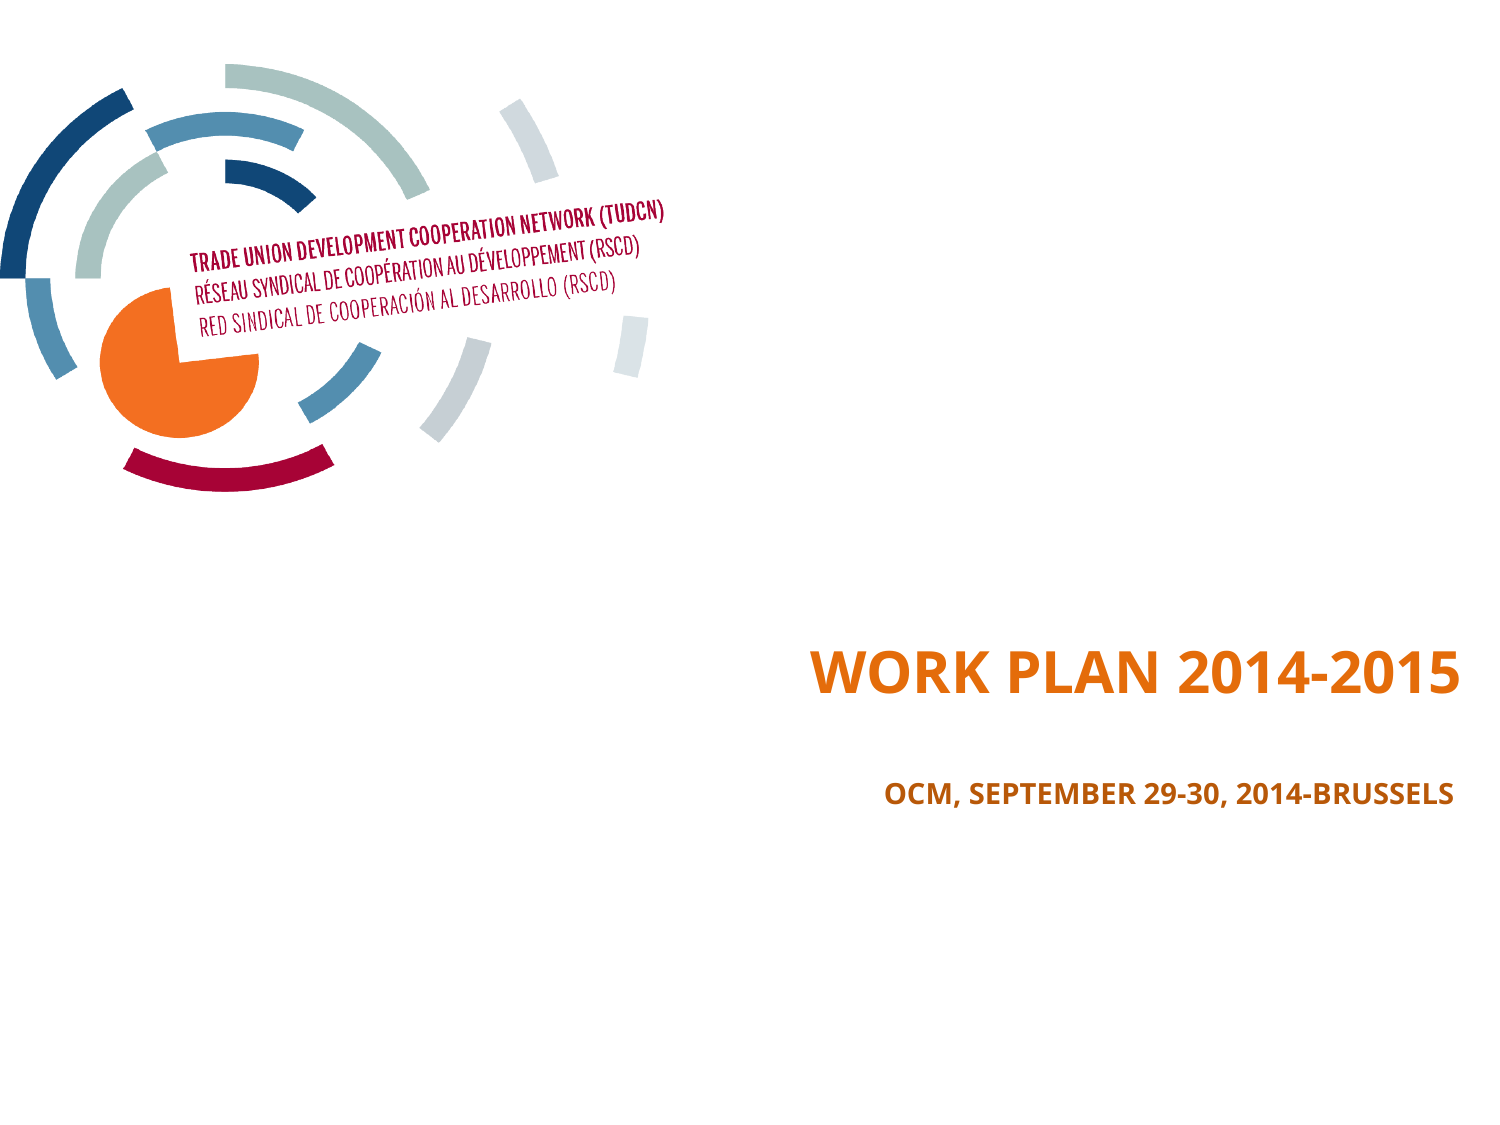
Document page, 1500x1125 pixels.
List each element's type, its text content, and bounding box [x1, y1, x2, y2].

text_box WORK PLAN 2014-2015 OCM, September 29-30, 2014-Brussels [265, 558, 1477, 948]
picture [0, 63, 676, 492]
